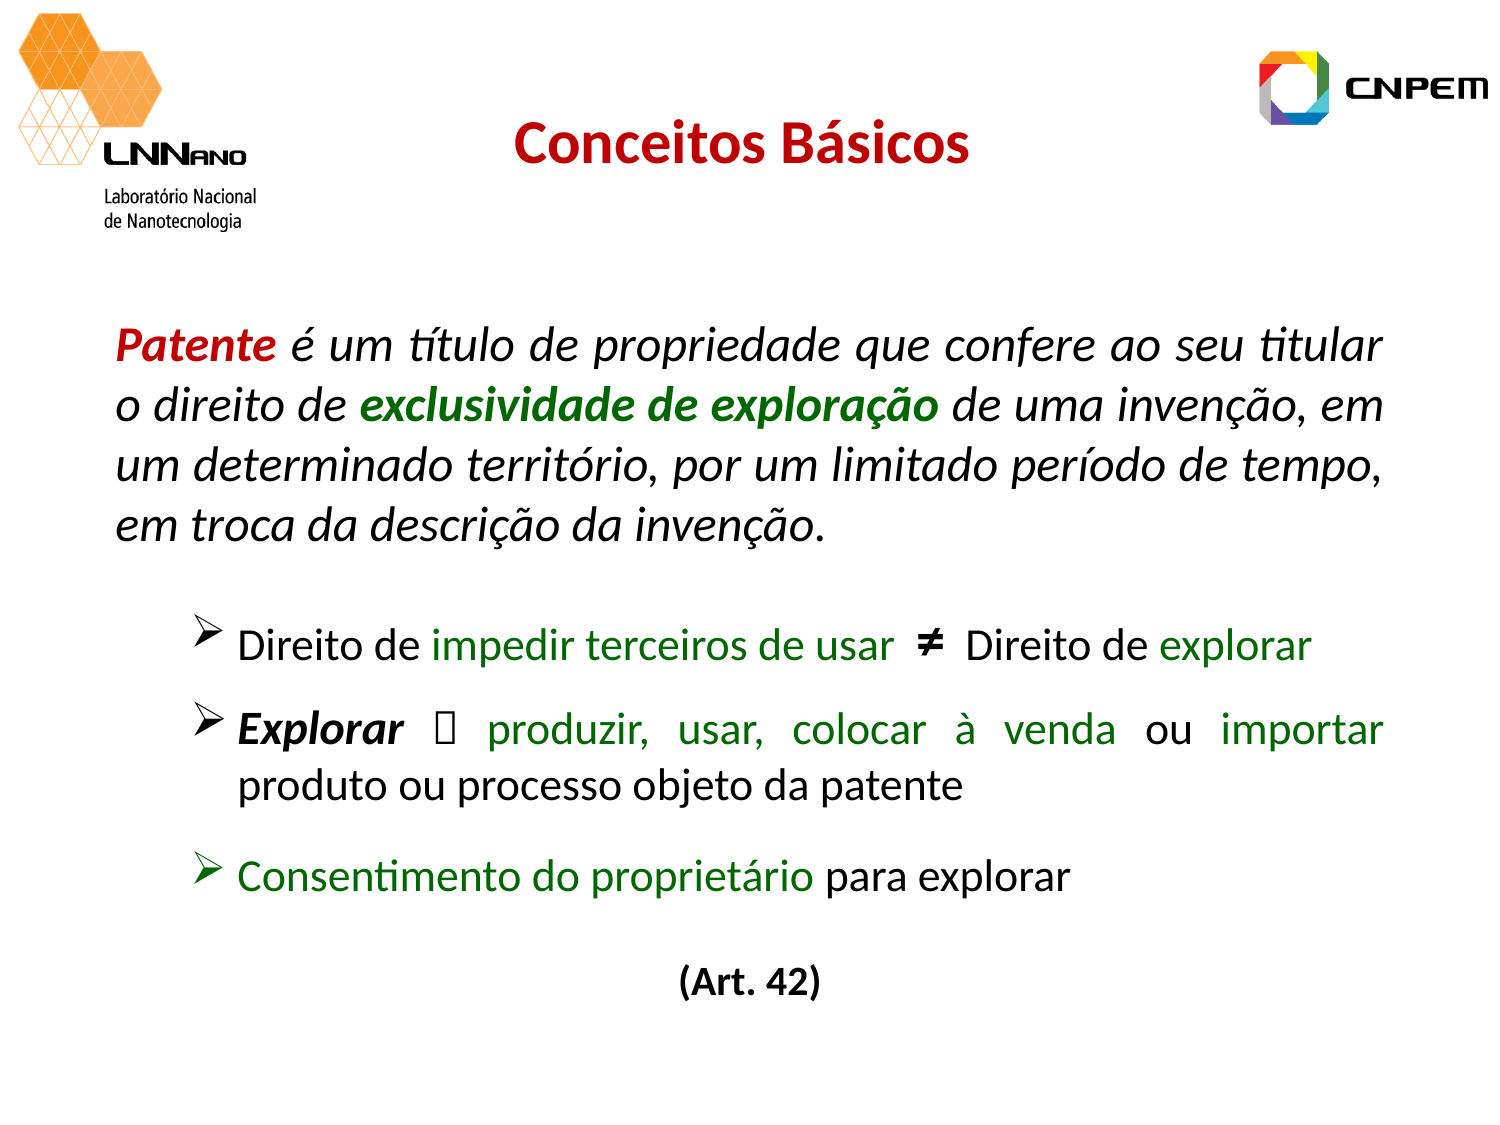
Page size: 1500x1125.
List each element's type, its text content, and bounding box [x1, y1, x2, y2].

list Patente é um título de propriedade que confere ao seu titular o direito de exclusividade de exploração de uma invenção, em um determinado território, por um limitado período de tempo, em troca da descrição da invenção. Direito de impedir terceiros de usar ≠ Direito de explorar Explorar  produzir, usar, colocar à venda ou importar produto ou processo objeto da patente Consentimento do proprietário para explorar (Art. 42) [100, 304, 1400, 1047]
picture [0, 11, 1500, 232]
title Conceitos Básicos [75, 45, 1425, 233]
